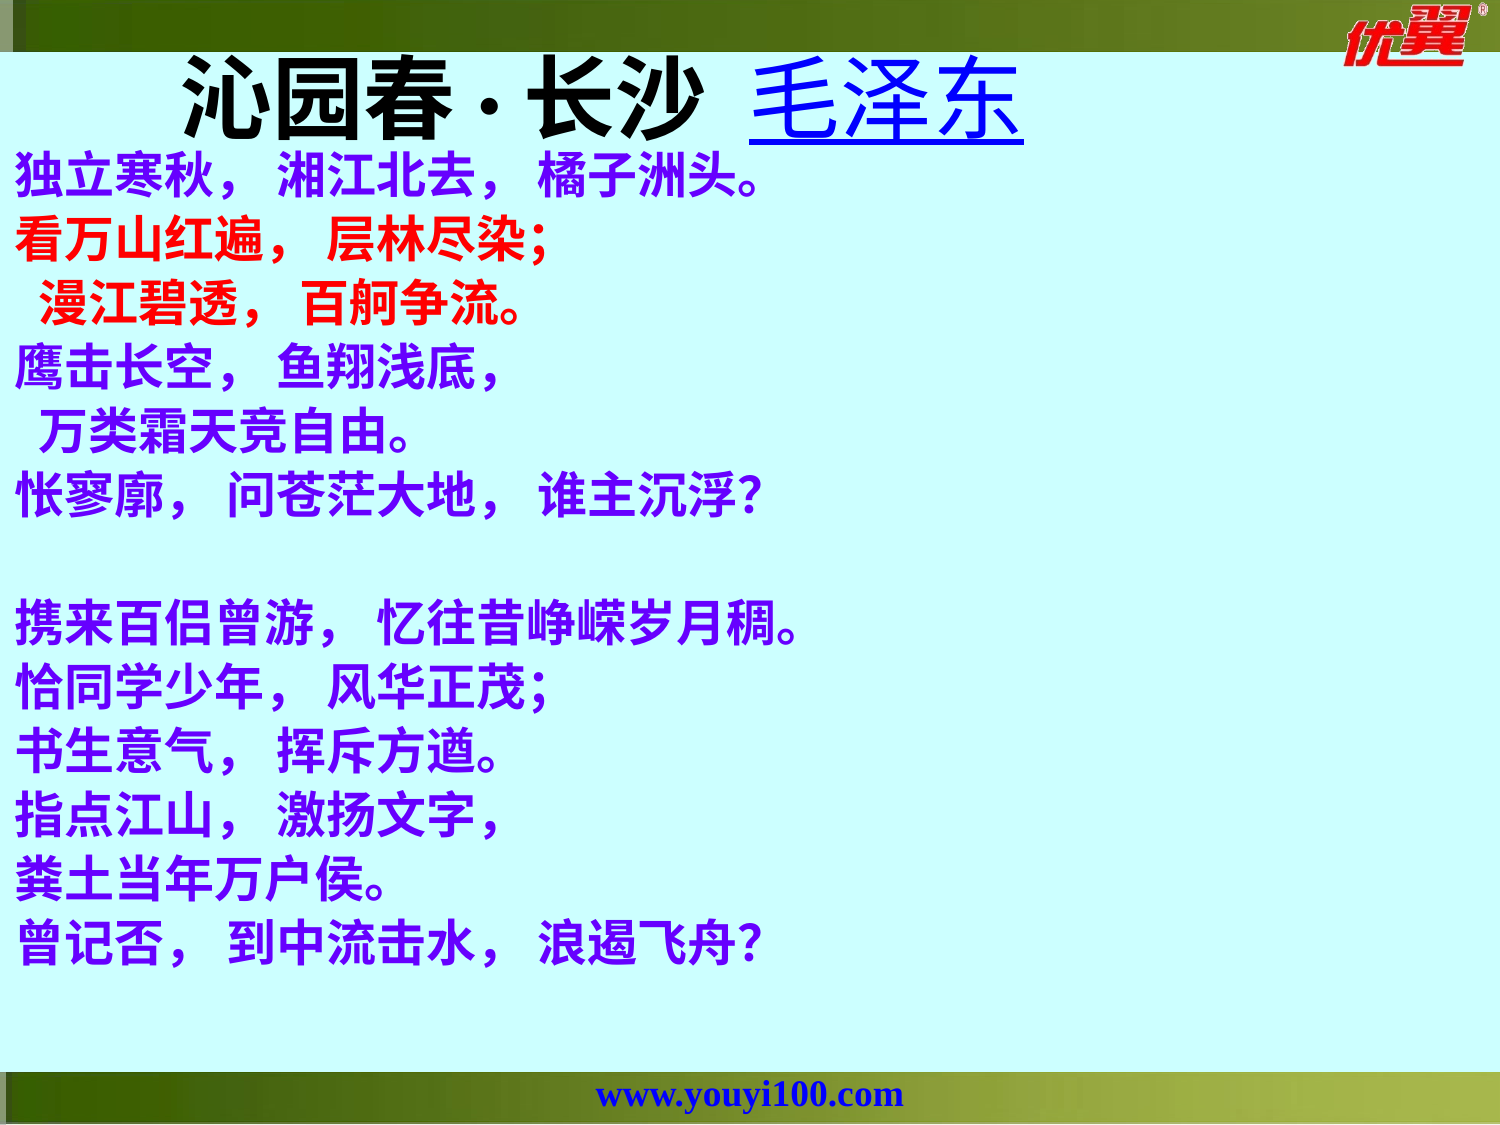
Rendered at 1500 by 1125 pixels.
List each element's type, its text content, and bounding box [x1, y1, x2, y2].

list 独立寒秋， 湘江北去， 橘子洲头。 看万山红遍， 层林尽染； 漫江碧透， 百舸争流。 鹰击长空， 鱼翔浅底， 万类霜天竞自由。 怅寥廓， 问苍茫大地， 谁主沉浮？ 携来百侣曾游， 忆往昔峥嵘岁月稠。 恰同学少年， 风华正茂； 书生意气， 挥斥方遒。 指点江山， 激扬文字， 粪土当年万户侯。 曾记否， 到中流击水， 浪遏飞舟？ [0, 143, 1500, 1027]
picture [0, 1072, 1500, 1125]
title 沁园春·长沙 毛泽东 [0, 33, 1278, 143]
picture [0, 0, 1500, 69]
